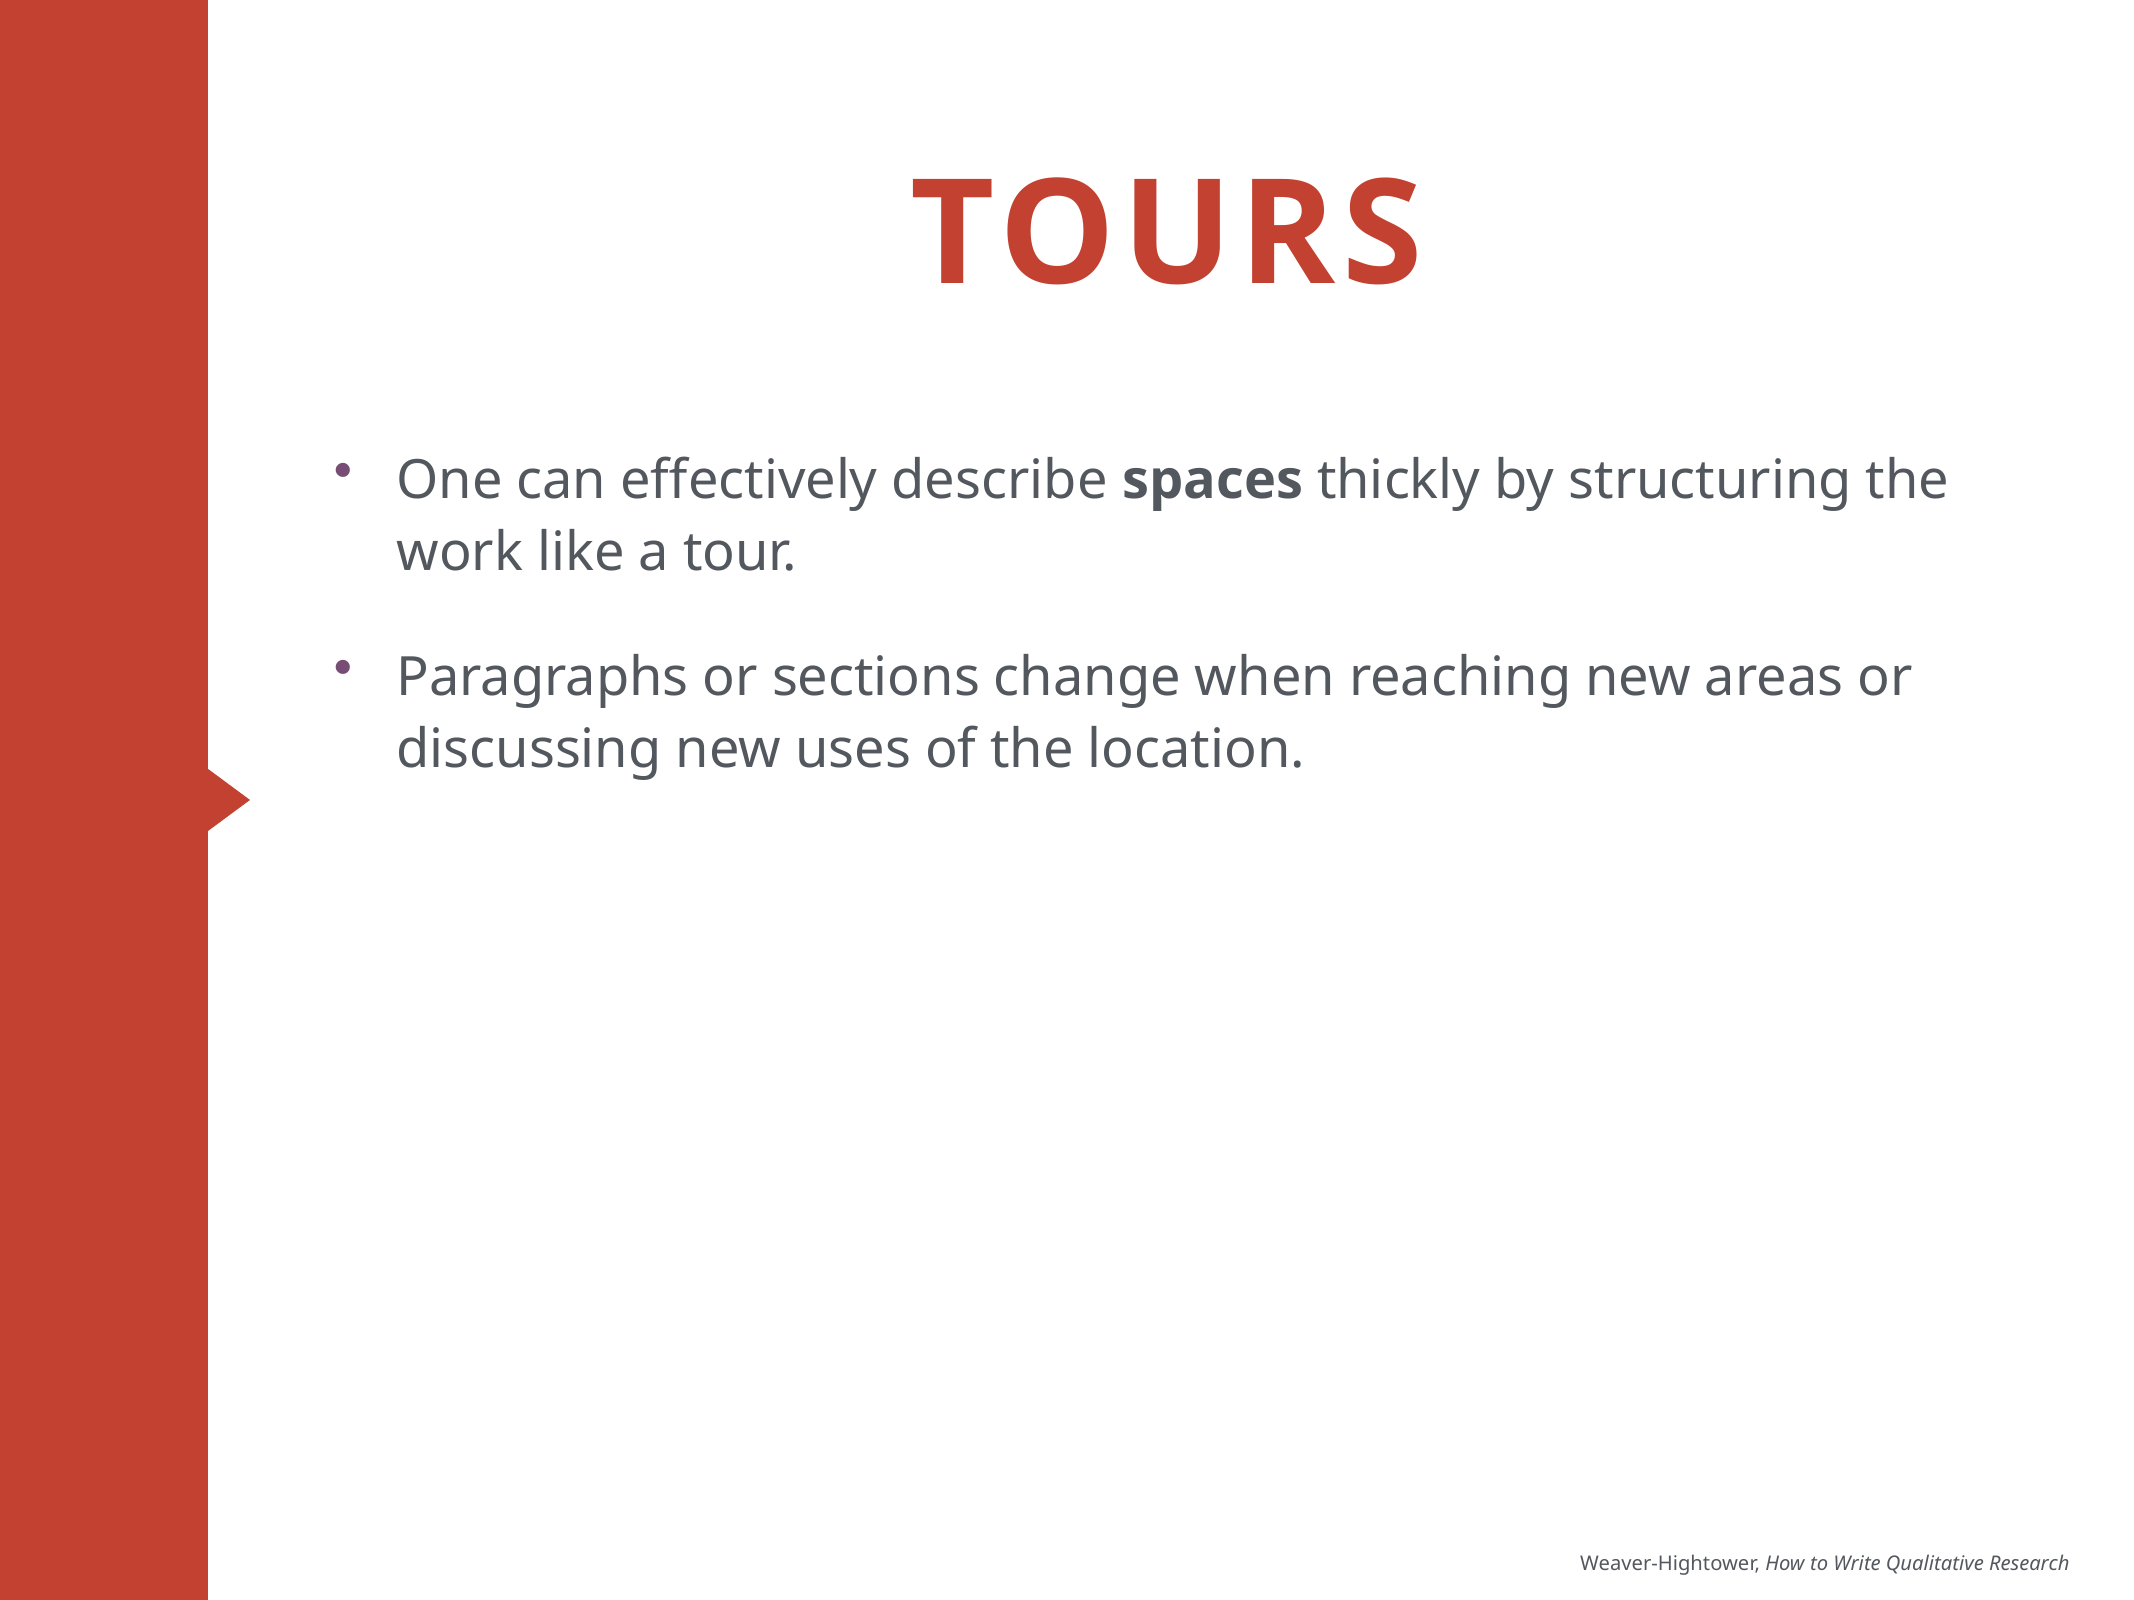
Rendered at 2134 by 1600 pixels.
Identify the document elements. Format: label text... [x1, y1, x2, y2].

title tours [333, 79, 2002, 406]
list One can effectively describe spaces thickly by structuring the work like a tour. Paragraphs or sections change when reaching new areas or discussing new uses of the location. [333, 437, 2002, 1386]
